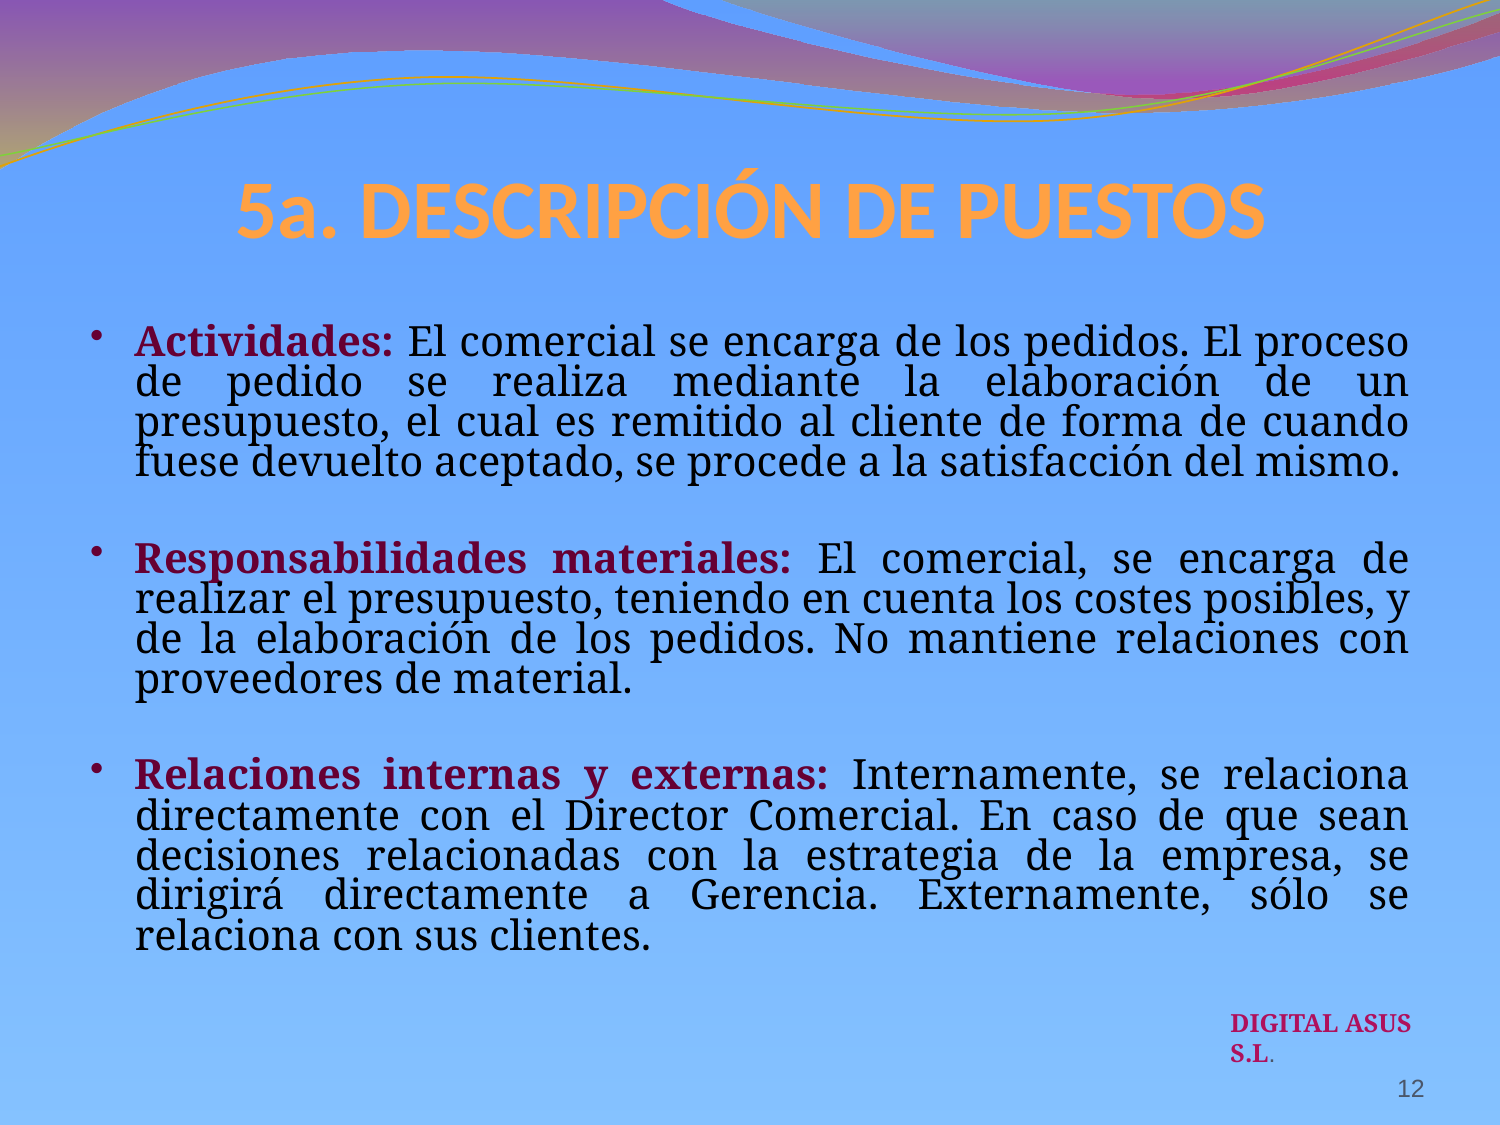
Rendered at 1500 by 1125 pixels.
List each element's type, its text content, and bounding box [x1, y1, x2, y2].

text_box Flexibilidad: [704, 13, 773, 18]
slide_number 12 [1299, 1042, 1425, 1103]
text_box 5a. DESCRIPCIÓN DE PUESTOS [76, 148, 1427, 256]
list Actividades: El comercial se encarga de los pedidos. El proceso de pedido se realiza mediante la elaboración de un presupuesto, el cual es remitido al cliente de forma de cuando fuese devuelto aceptado, se procede a la satisfacción del mismo. Responsabilidades materiales: El comercial, se encarga de realizar el presupuesto, teniendo en cuenta los costes posibles, y de la elaboración de los pedidos. No mantiene relaciones con proveedores de material. Relaciones internas y externas: Internamente, se relaciona directamente con el Director Comercial. En caso de que sean decisiones relacionadas con la estrategia de la empresa, se dirigirá directamente a Gerencia. Externamente, sólo se relaciona con sus clientes. [74, 317, 1426, 1038]
text_box DIGITAL ASUS S.L. [1230, 1019, 1453, 1068]
